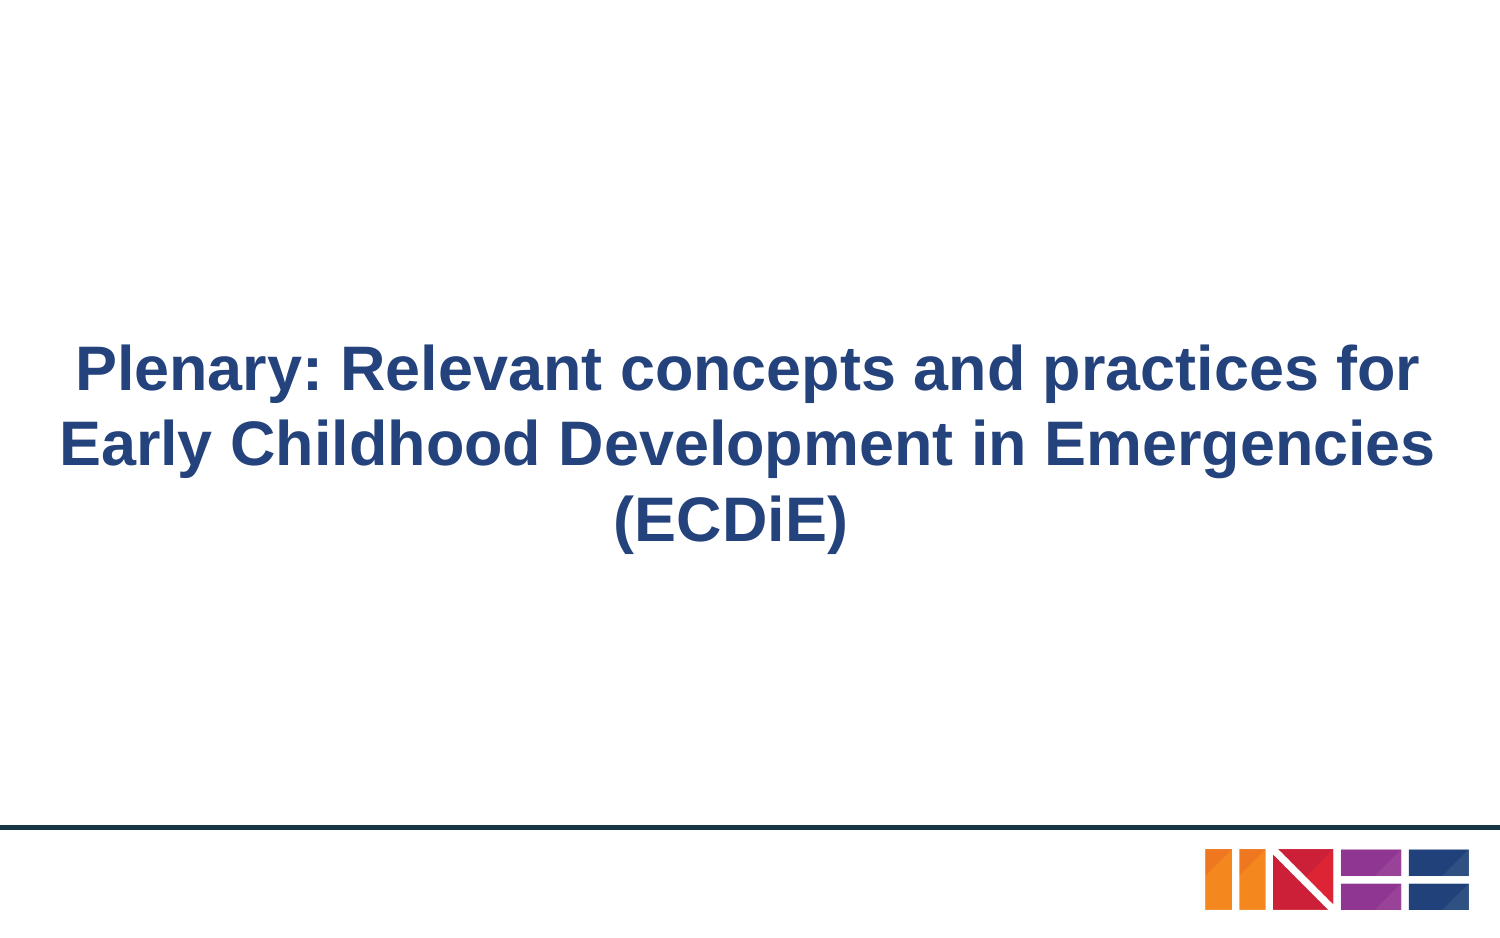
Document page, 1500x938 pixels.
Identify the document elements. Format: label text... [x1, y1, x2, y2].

picture [1205, 849, 1469, 910]
title Plenary: Relevant concepts and practices for Early Childhood Development in Emergencies (ECDiE) [26, 312, 1471, 437]
